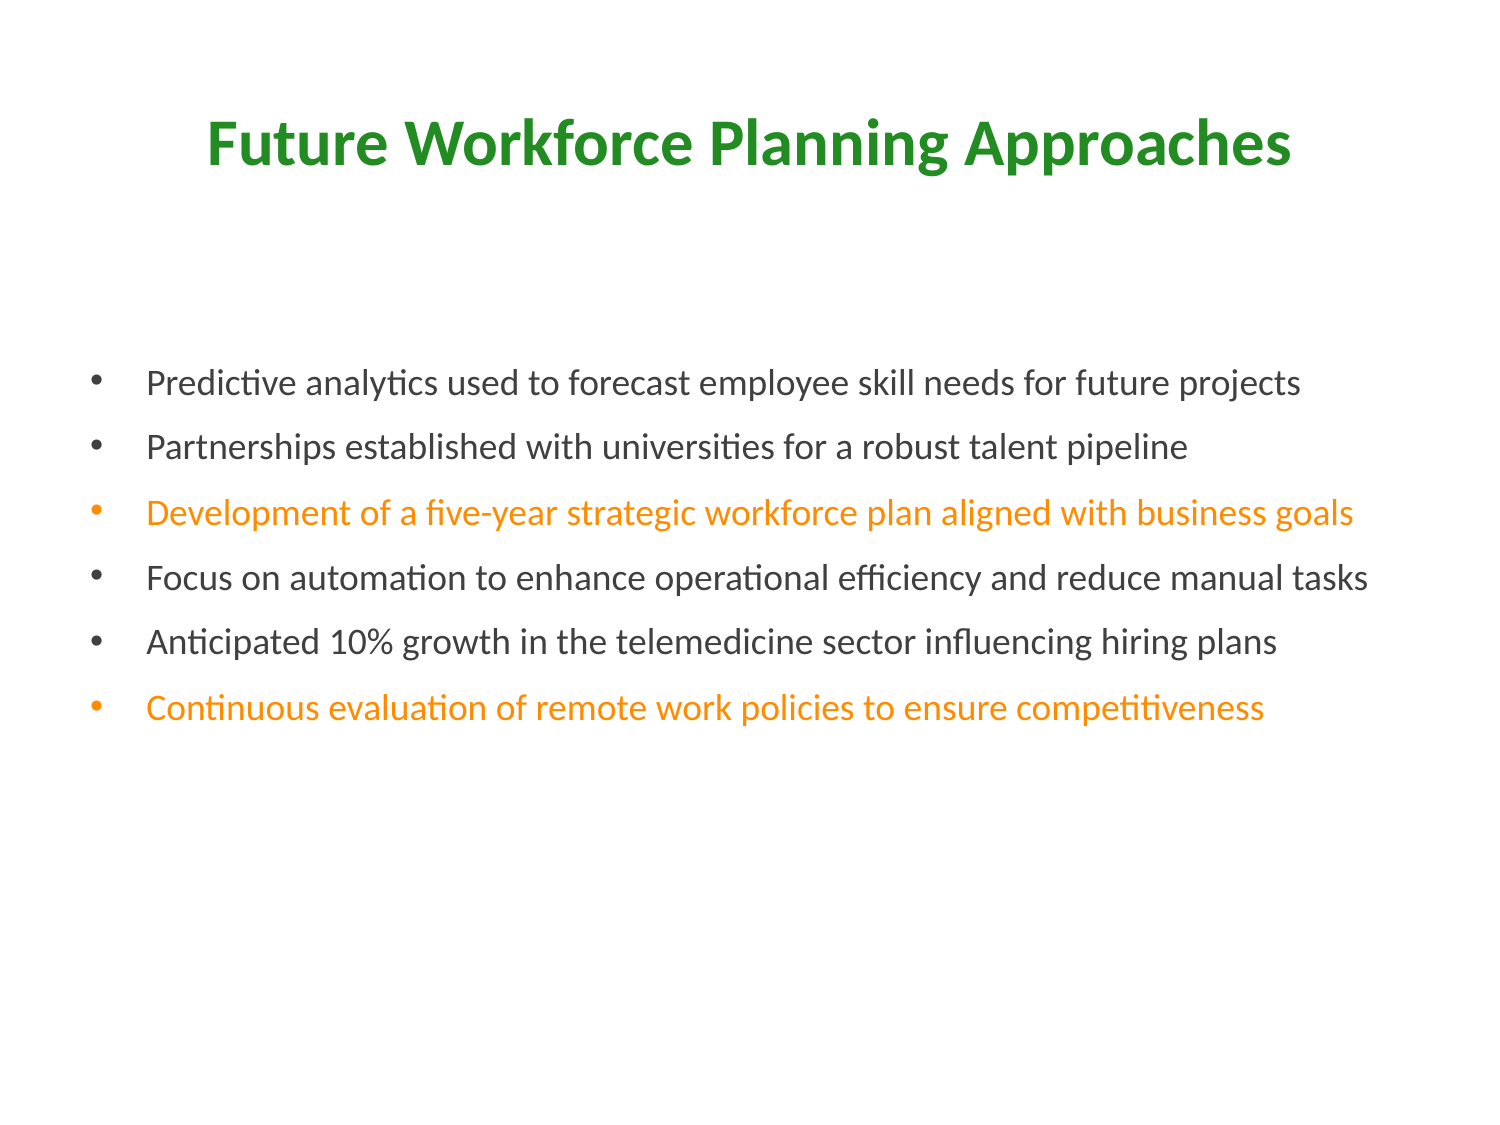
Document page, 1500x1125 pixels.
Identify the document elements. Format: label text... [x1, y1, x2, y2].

list Predictive analytics used to forecast employee skill needs for future projects Partnerships established with universities for a robust talent pipeline Development of a five-year strategic workforce plan aligned with business goals Focus on automation to enhance operational efficiency and reduce manual tasks Anticipated 10% growth in the telemedicine sector influencing hiring plans Continuous evaluation of remote work policies to ensure competitiveness [75, 262, 1425, 1005]
title Future Workforce Planning Approaches [75, 45, 1425, 233]
